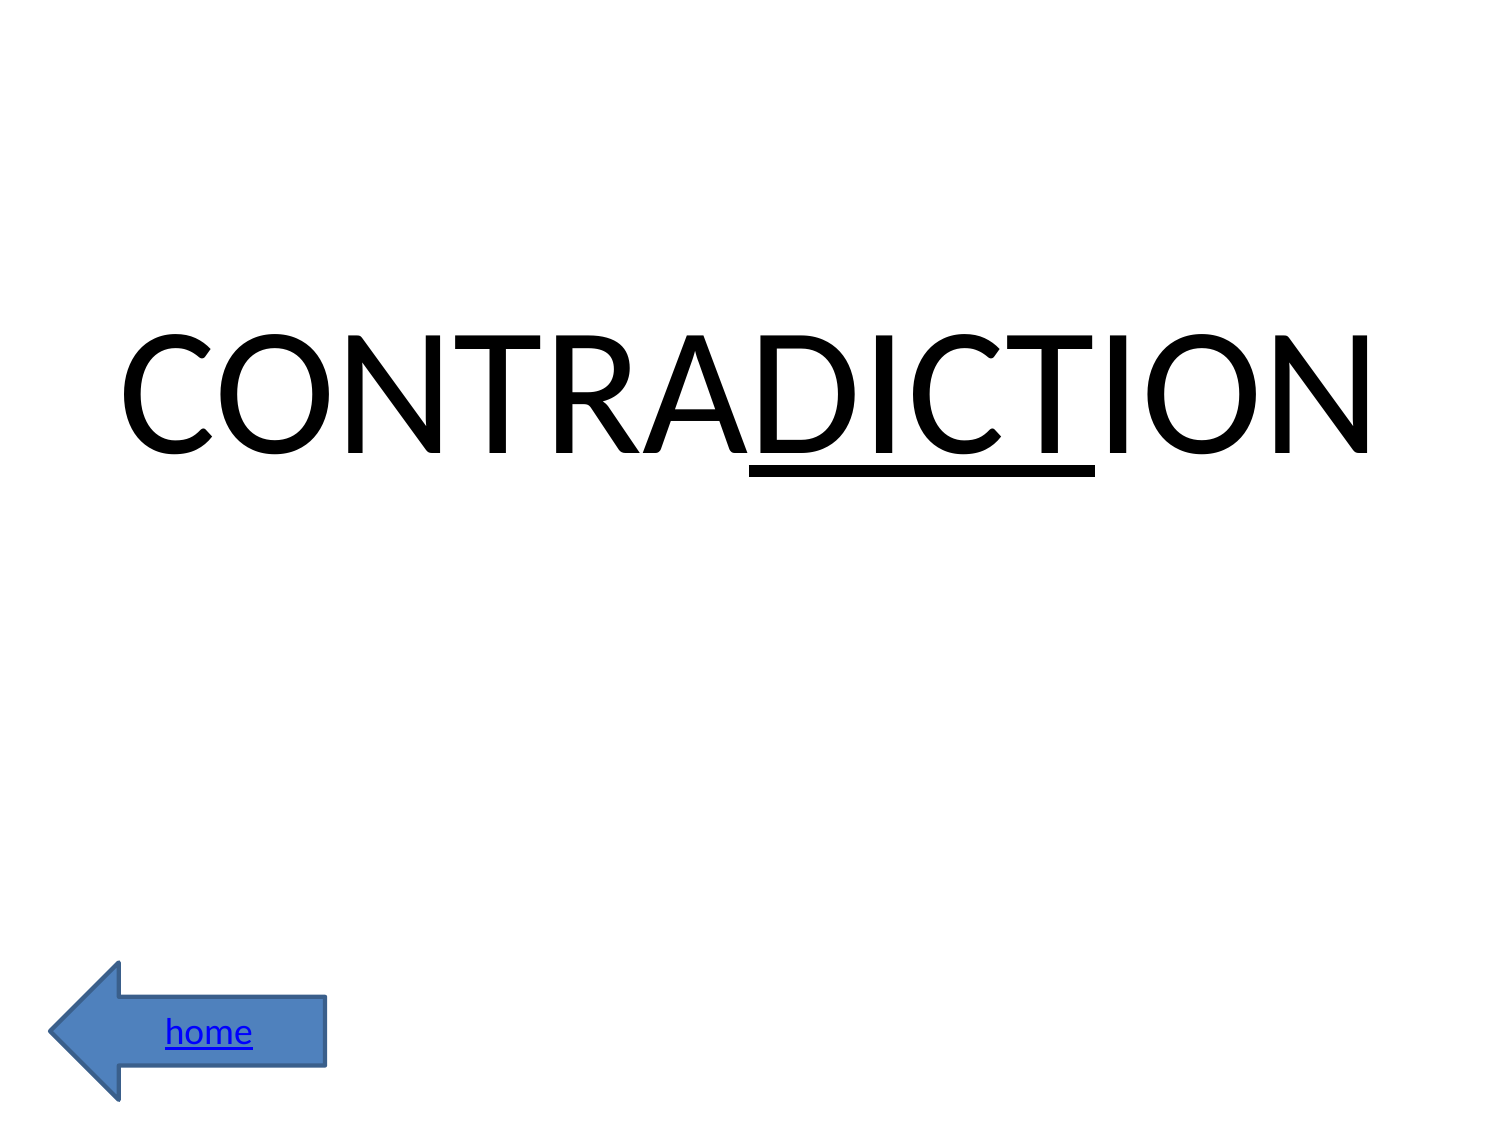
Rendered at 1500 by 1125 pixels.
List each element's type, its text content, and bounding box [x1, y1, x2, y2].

text_box [47, 960, 328, 1102]
list CONTRADICTION [75, 262, 1425, 1005]
text_box home [150, 999, 325, 1060]
